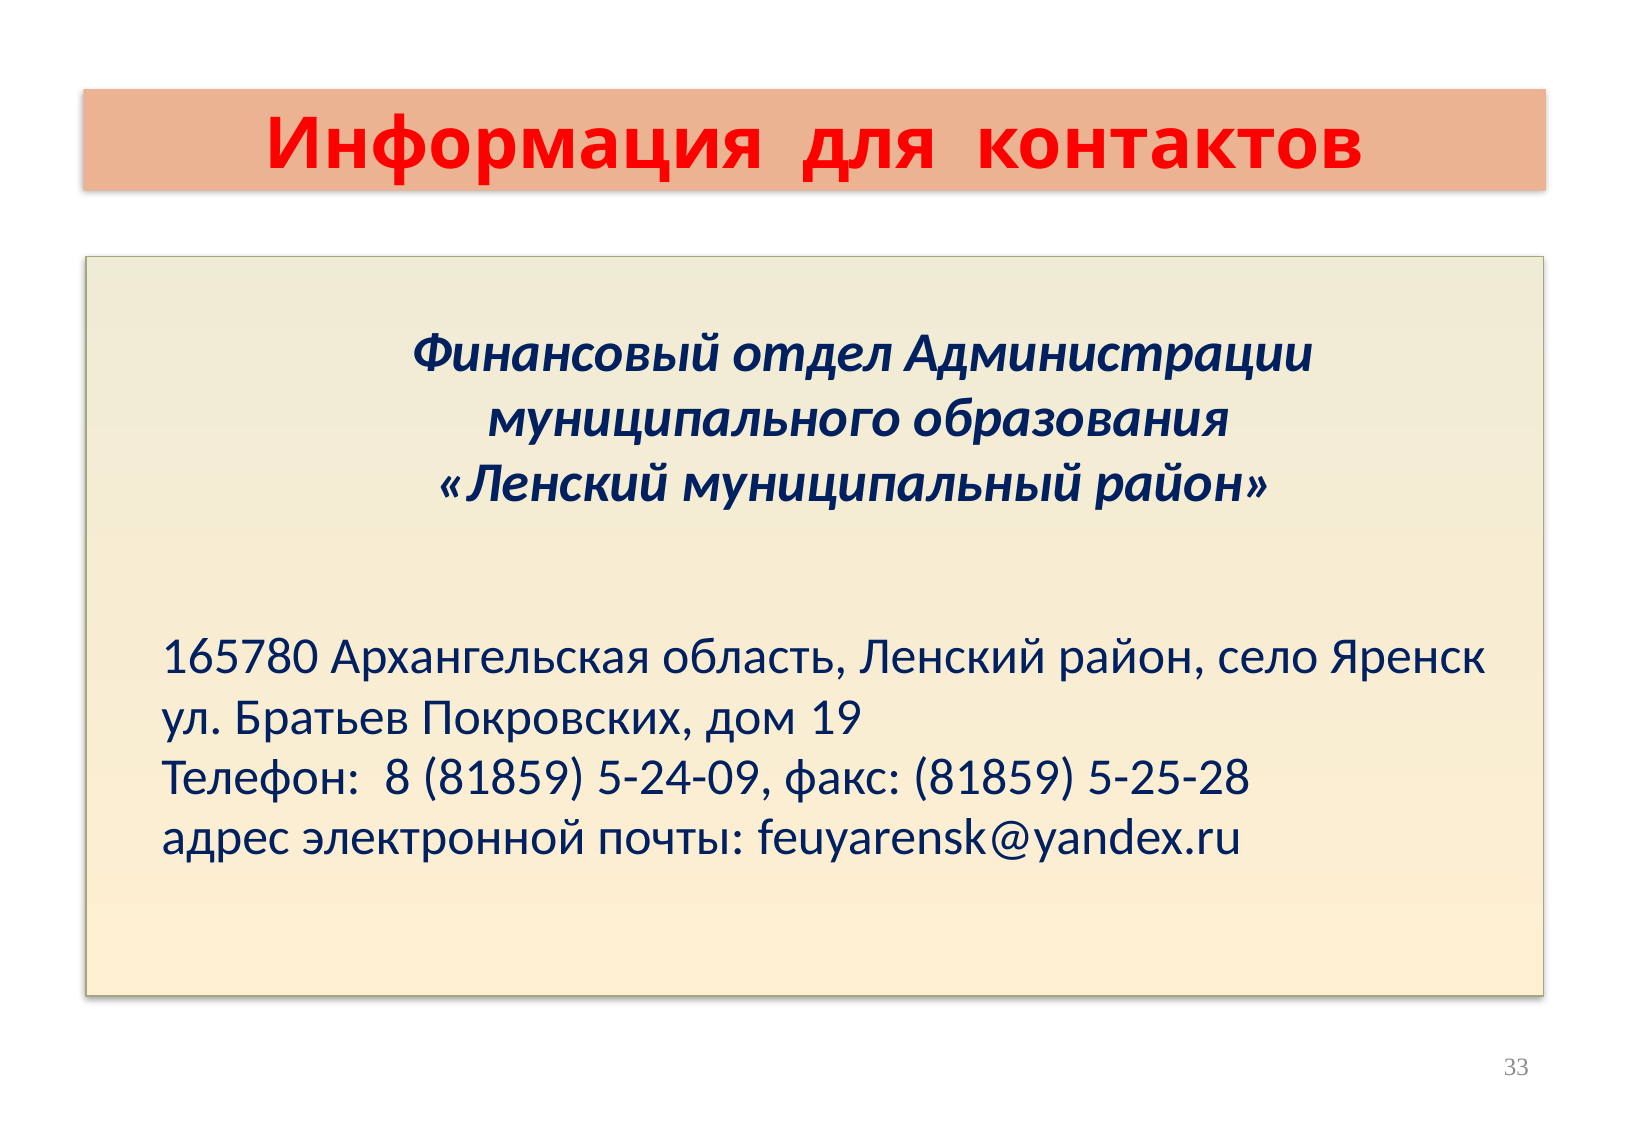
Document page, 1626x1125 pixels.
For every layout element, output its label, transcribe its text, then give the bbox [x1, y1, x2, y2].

title Информация для контактов [83, 89, 1546, 191]
slide_number 33 [1164, 1042, 1544, 1103]
list Финансовый отдел Администрации муниципального образования «Ленский муниципальный район» 165780 Архангельская область, Ленский район, село Яренск ул. Братьев Покровских, дом 19 Телефон: 8 (81859) 5-24-09, факс: (81859) 5-25-28 адрес электронной почты: feuyarensk@yandex.ru [85, 256, 1544, 997]
